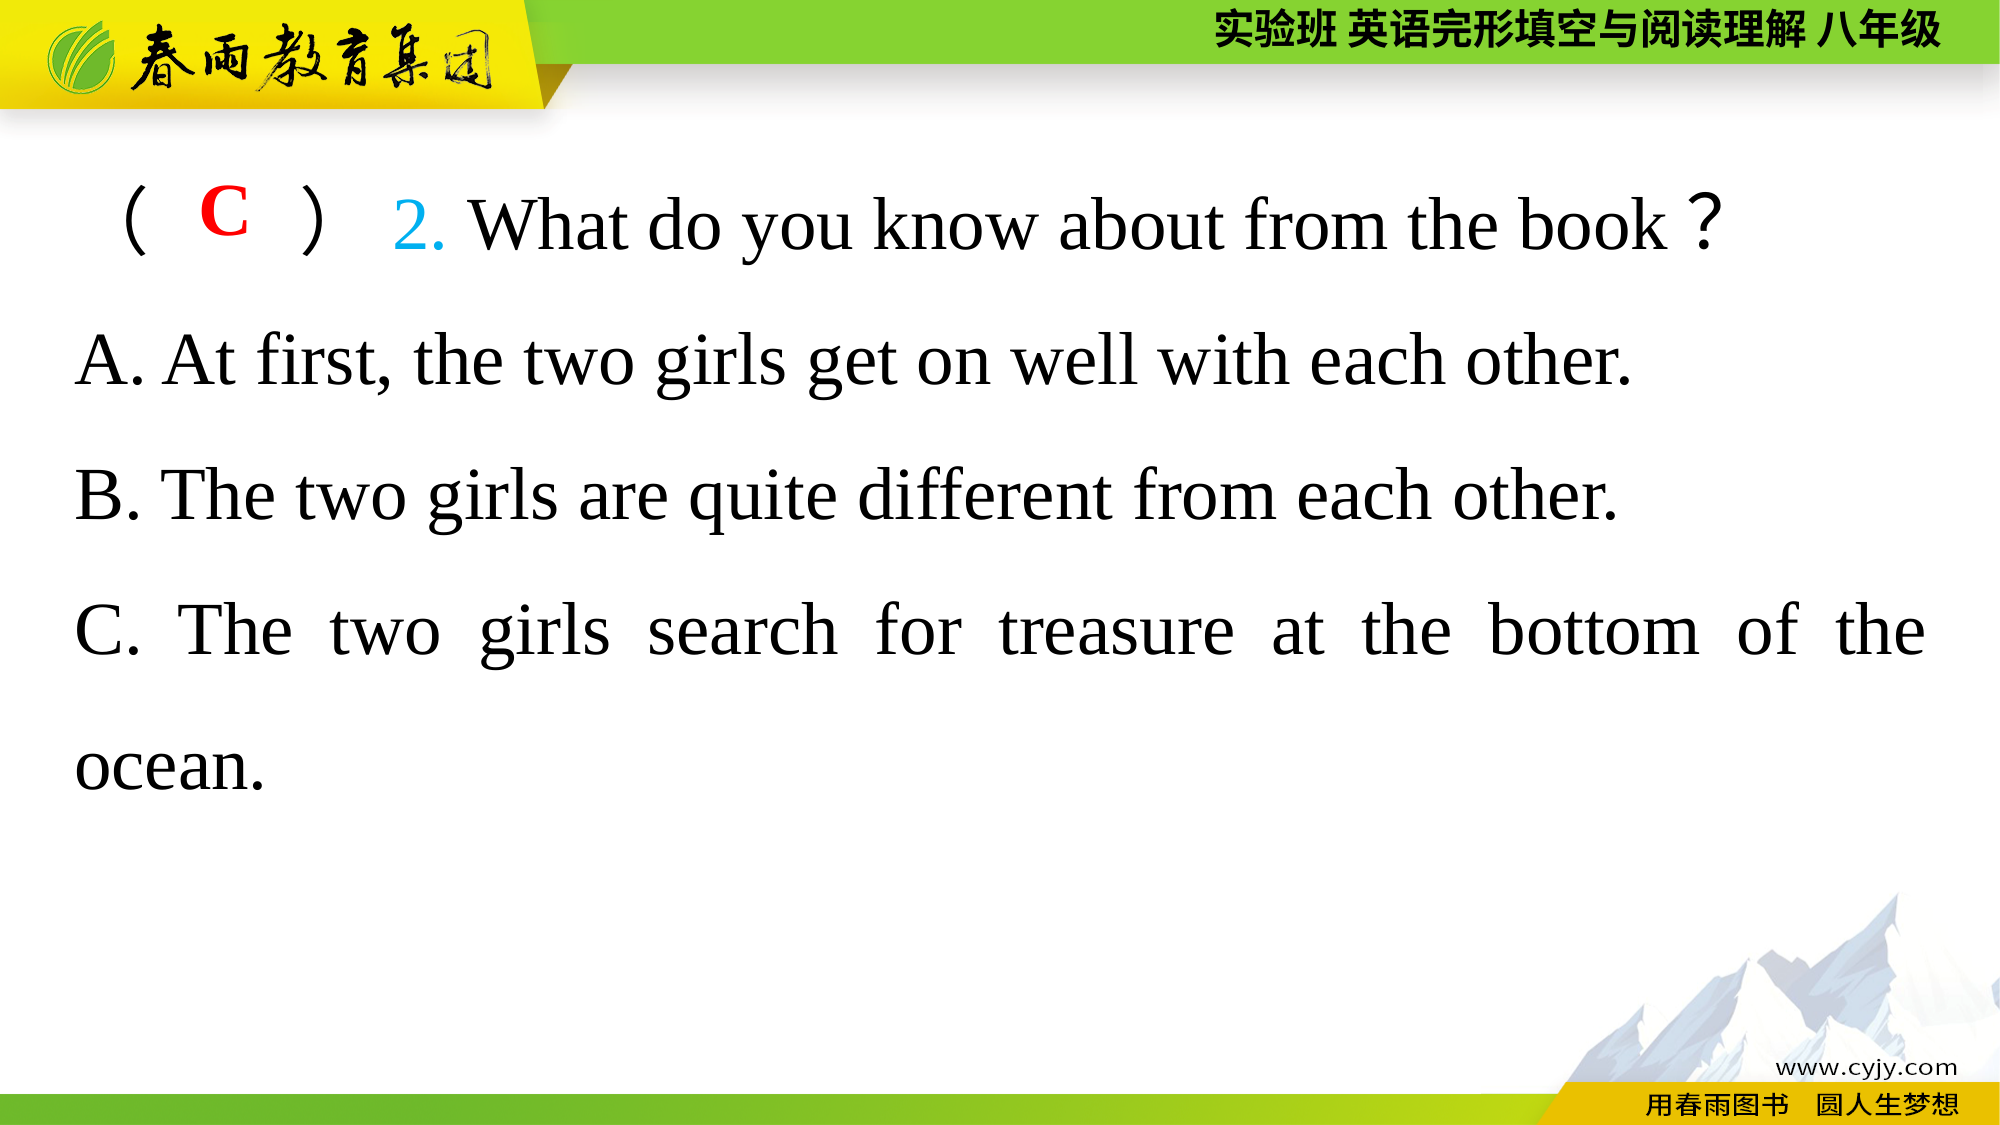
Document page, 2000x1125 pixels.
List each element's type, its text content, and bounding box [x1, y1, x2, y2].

picture [0, 0, 2000, 1125]
text_box C [183, 153, 268, 258]
list （ ）2. What do you know about from the book？ A. At first, the two girls get on well with each other. B. The two girls are quite different from each other. C. The two girls search for treasure at the bottom of the ocean. [59, 122, 1944, 820]
